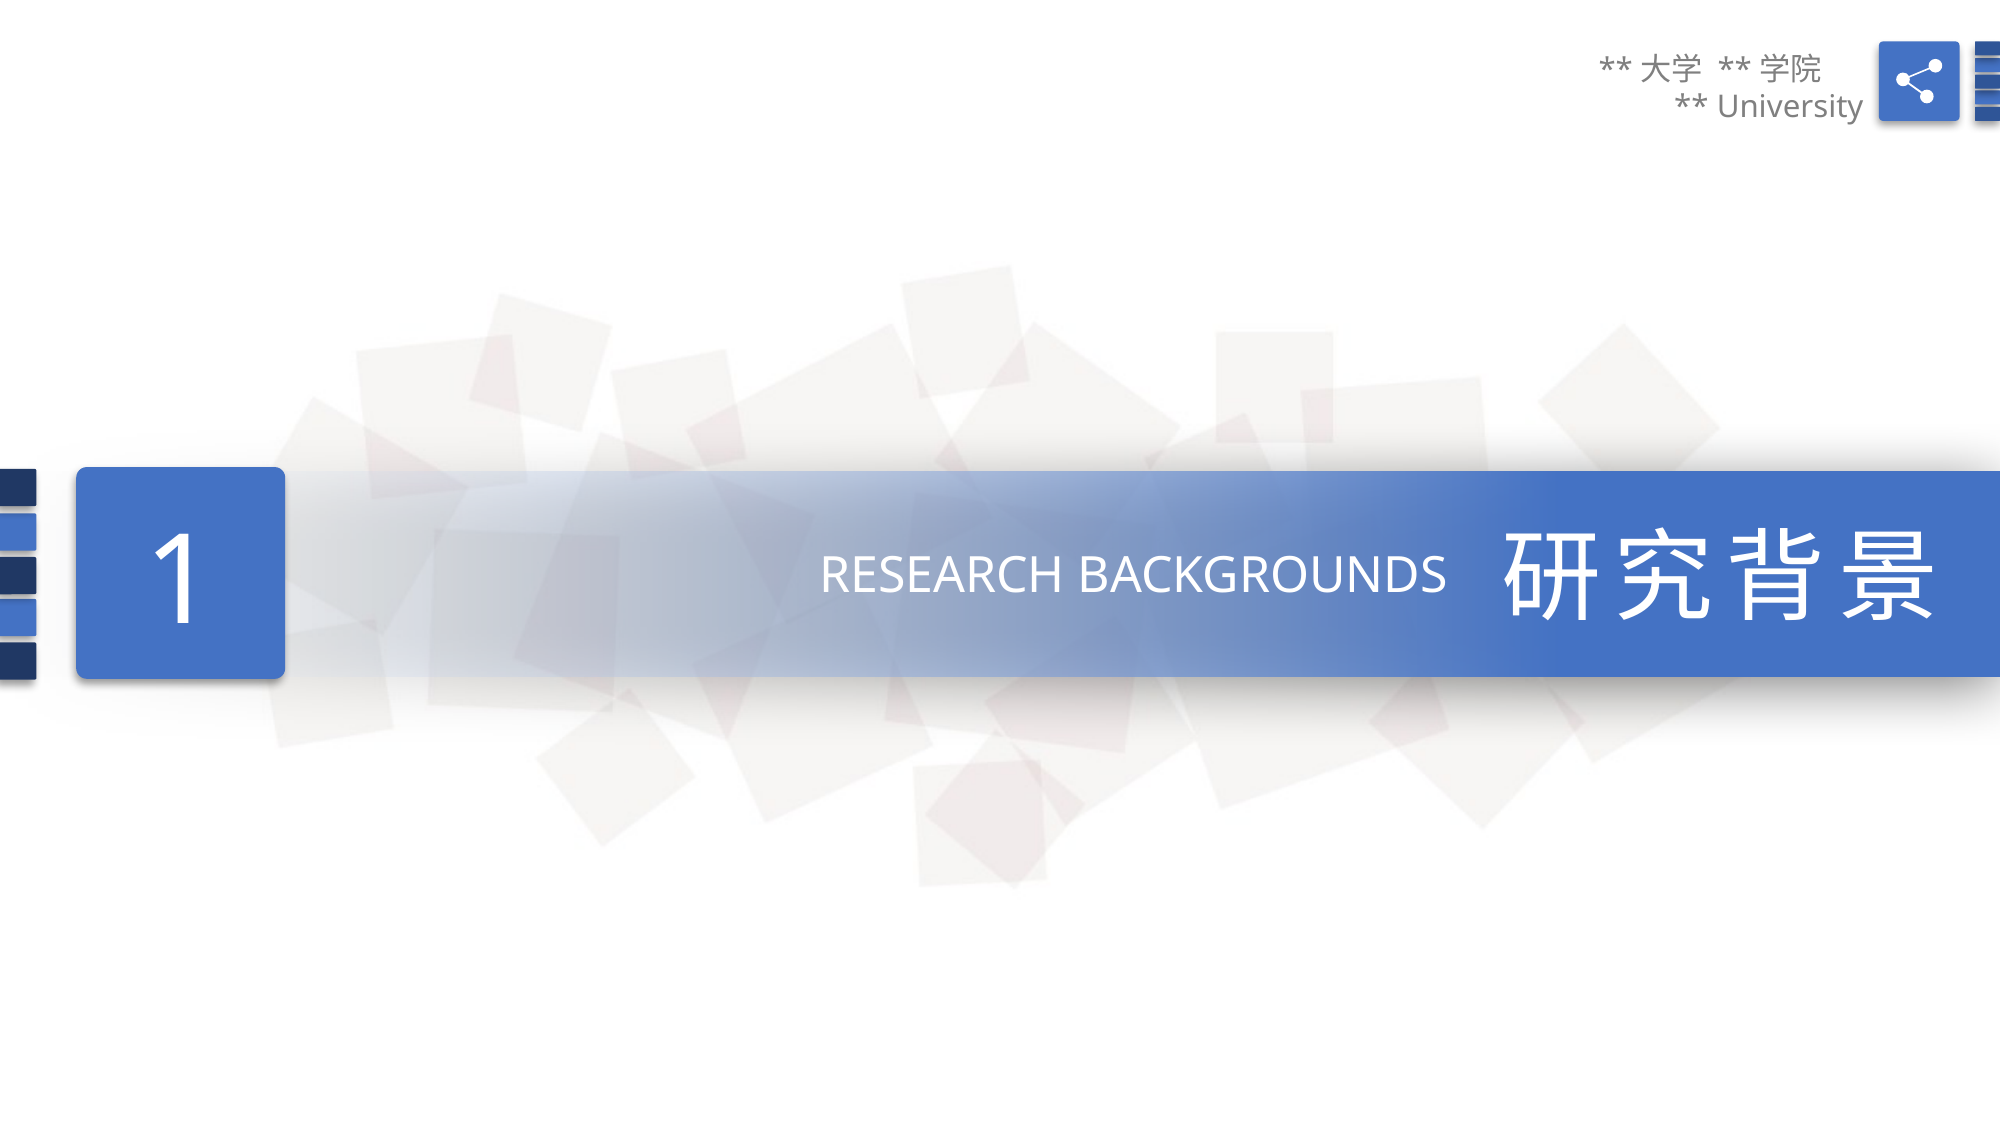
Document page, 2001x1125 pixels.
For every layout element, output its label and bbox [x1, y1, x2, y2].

text_box [0, 467, 2000, 680]
picture [0, 0, 2001, 1125]
text_box [1522, 41, 2000, 136]
